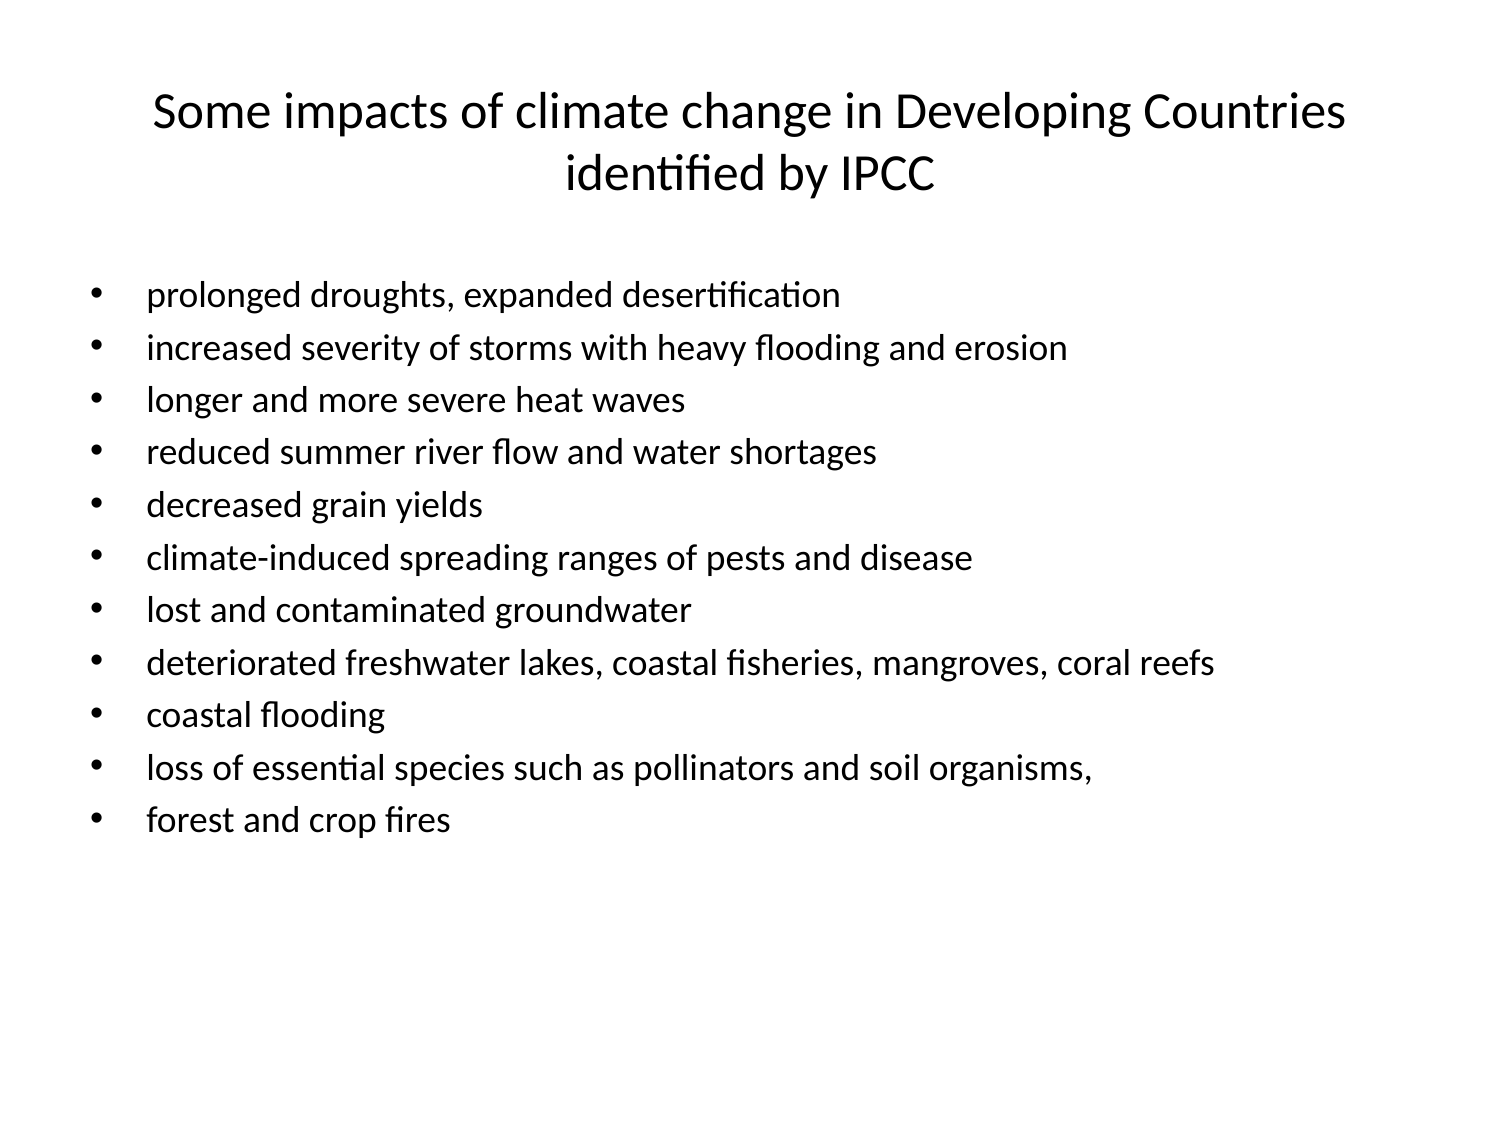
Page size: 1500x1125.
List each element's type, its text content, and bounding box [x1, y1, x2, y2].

list prolonged droughts, expanded desertification increased severity of storms with heavy flooding and erosion longer and more severe heat waves reduced summer river flow and water shortages decreased grain yields climate-induced spreading ranges of pests and disease lost and contaminated groundwater deteriorated freshwater lakes, coastal fisheries, mangroves, coral reefs coastal flooding loss of essential species such as pollinators and soil organisms, forest and crop fires [75, 262, 1425, 1005]
title Some impacts of climate change in Developing Countries identified by IPCC [75, 45, 1425, 233]
